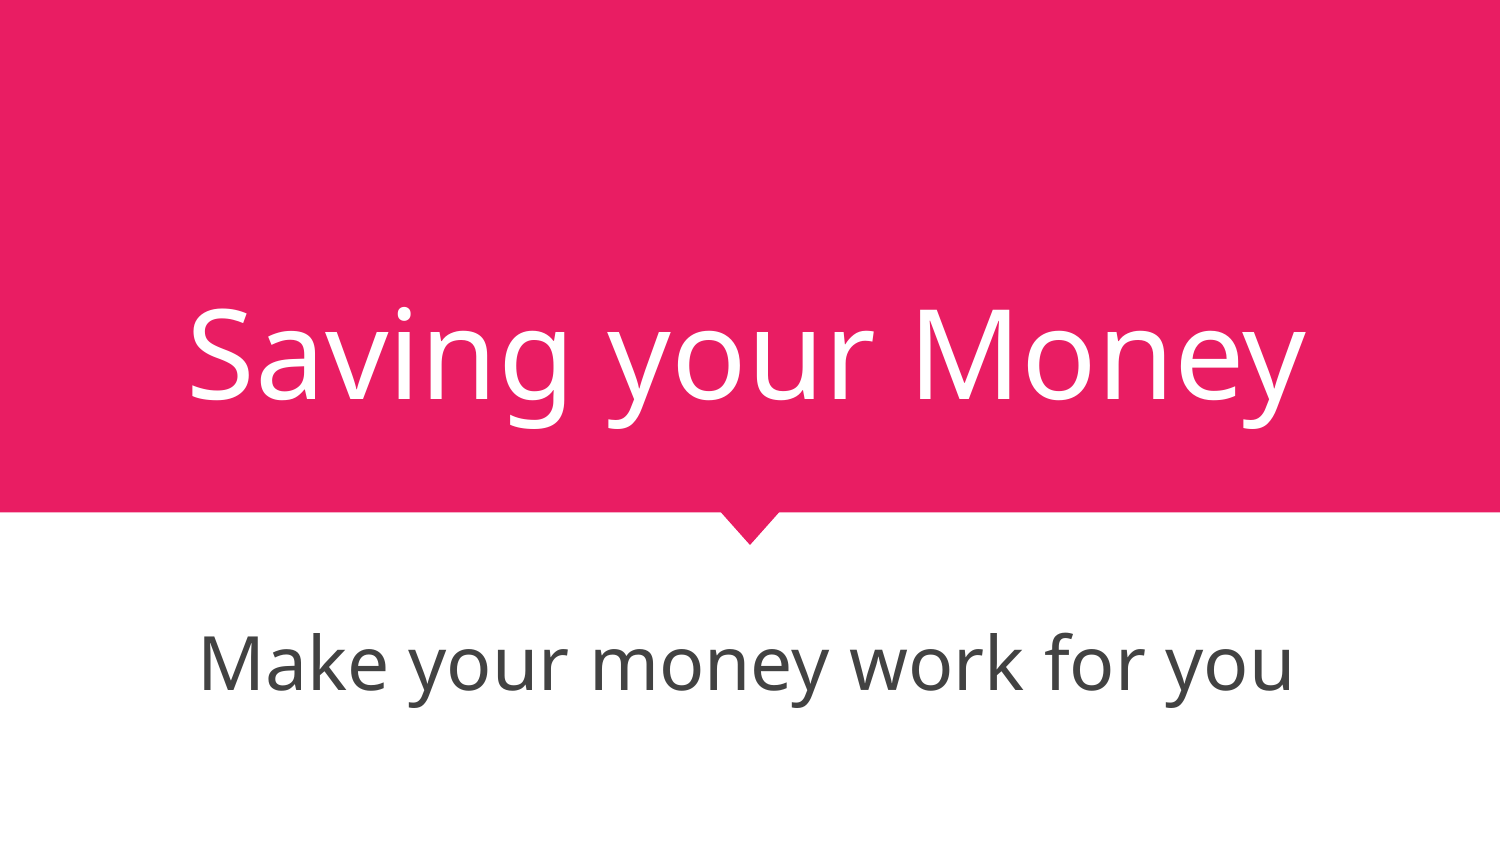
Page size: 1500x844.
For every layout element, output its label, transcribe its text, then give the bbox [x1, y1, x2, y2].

title Saving your Money [67, 105, 1427, 452]
subtitle Make your money work for you [67, 557, 1427, 765]
